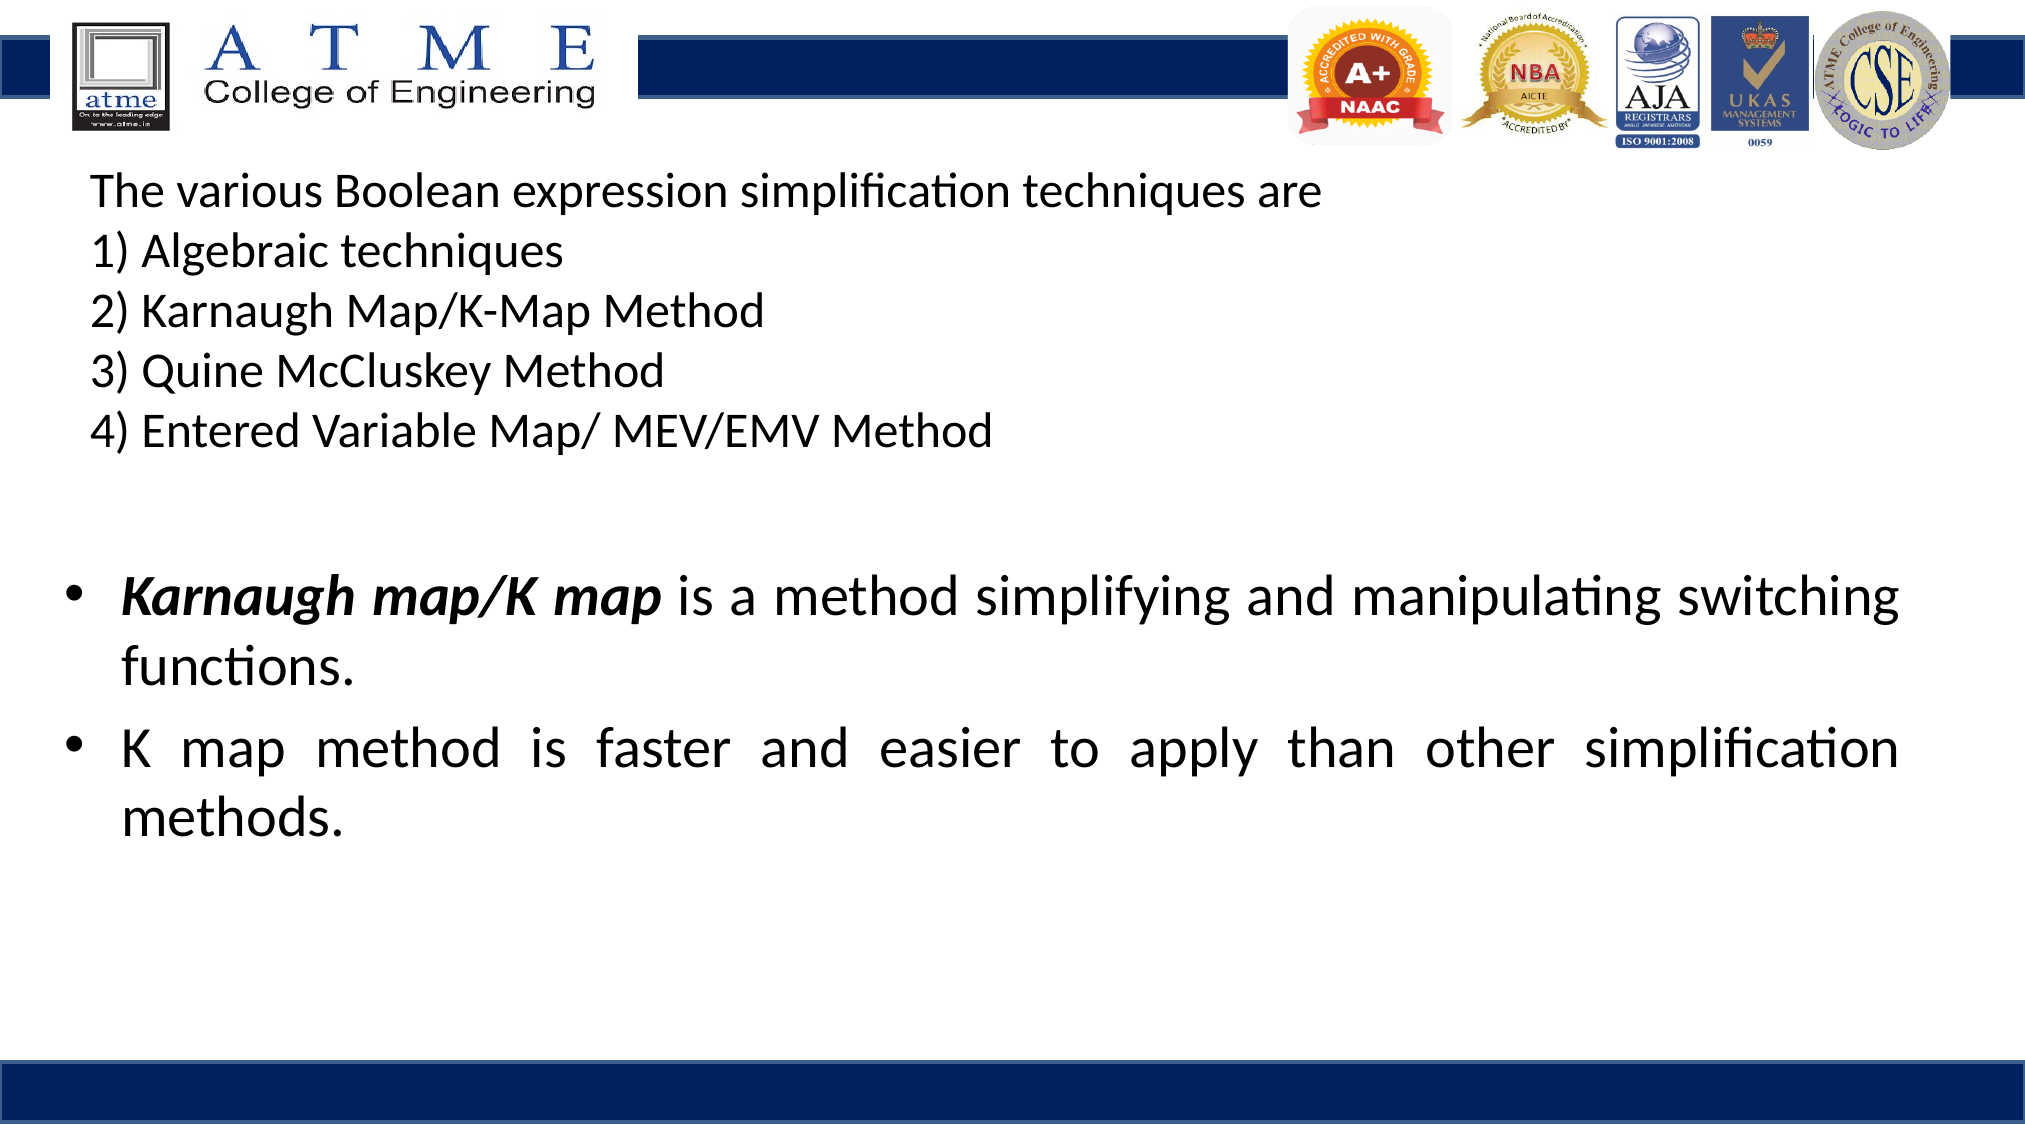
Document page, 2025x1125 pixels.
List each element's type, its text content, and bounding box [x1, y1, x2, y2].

picture [1287, 6, 1813, 149]
picture [1814, 9, 1951, 149]
picture [50, 0, 638, 150]
list Karnaugh map/K map is a method simplifying and manipulating switching functions. K map method is faster and easier to apply than other simplification methods. [50, 549, 1916, 1038]
title The various Boolean expression simplification techniques are 1) Algebraic techniques 2) Karnaugh Map/K-Map Method 3) Quine McCluskey Method 4) Entered Variable Map/ MEV/EMV Method [75, 149, 1975, 505]
